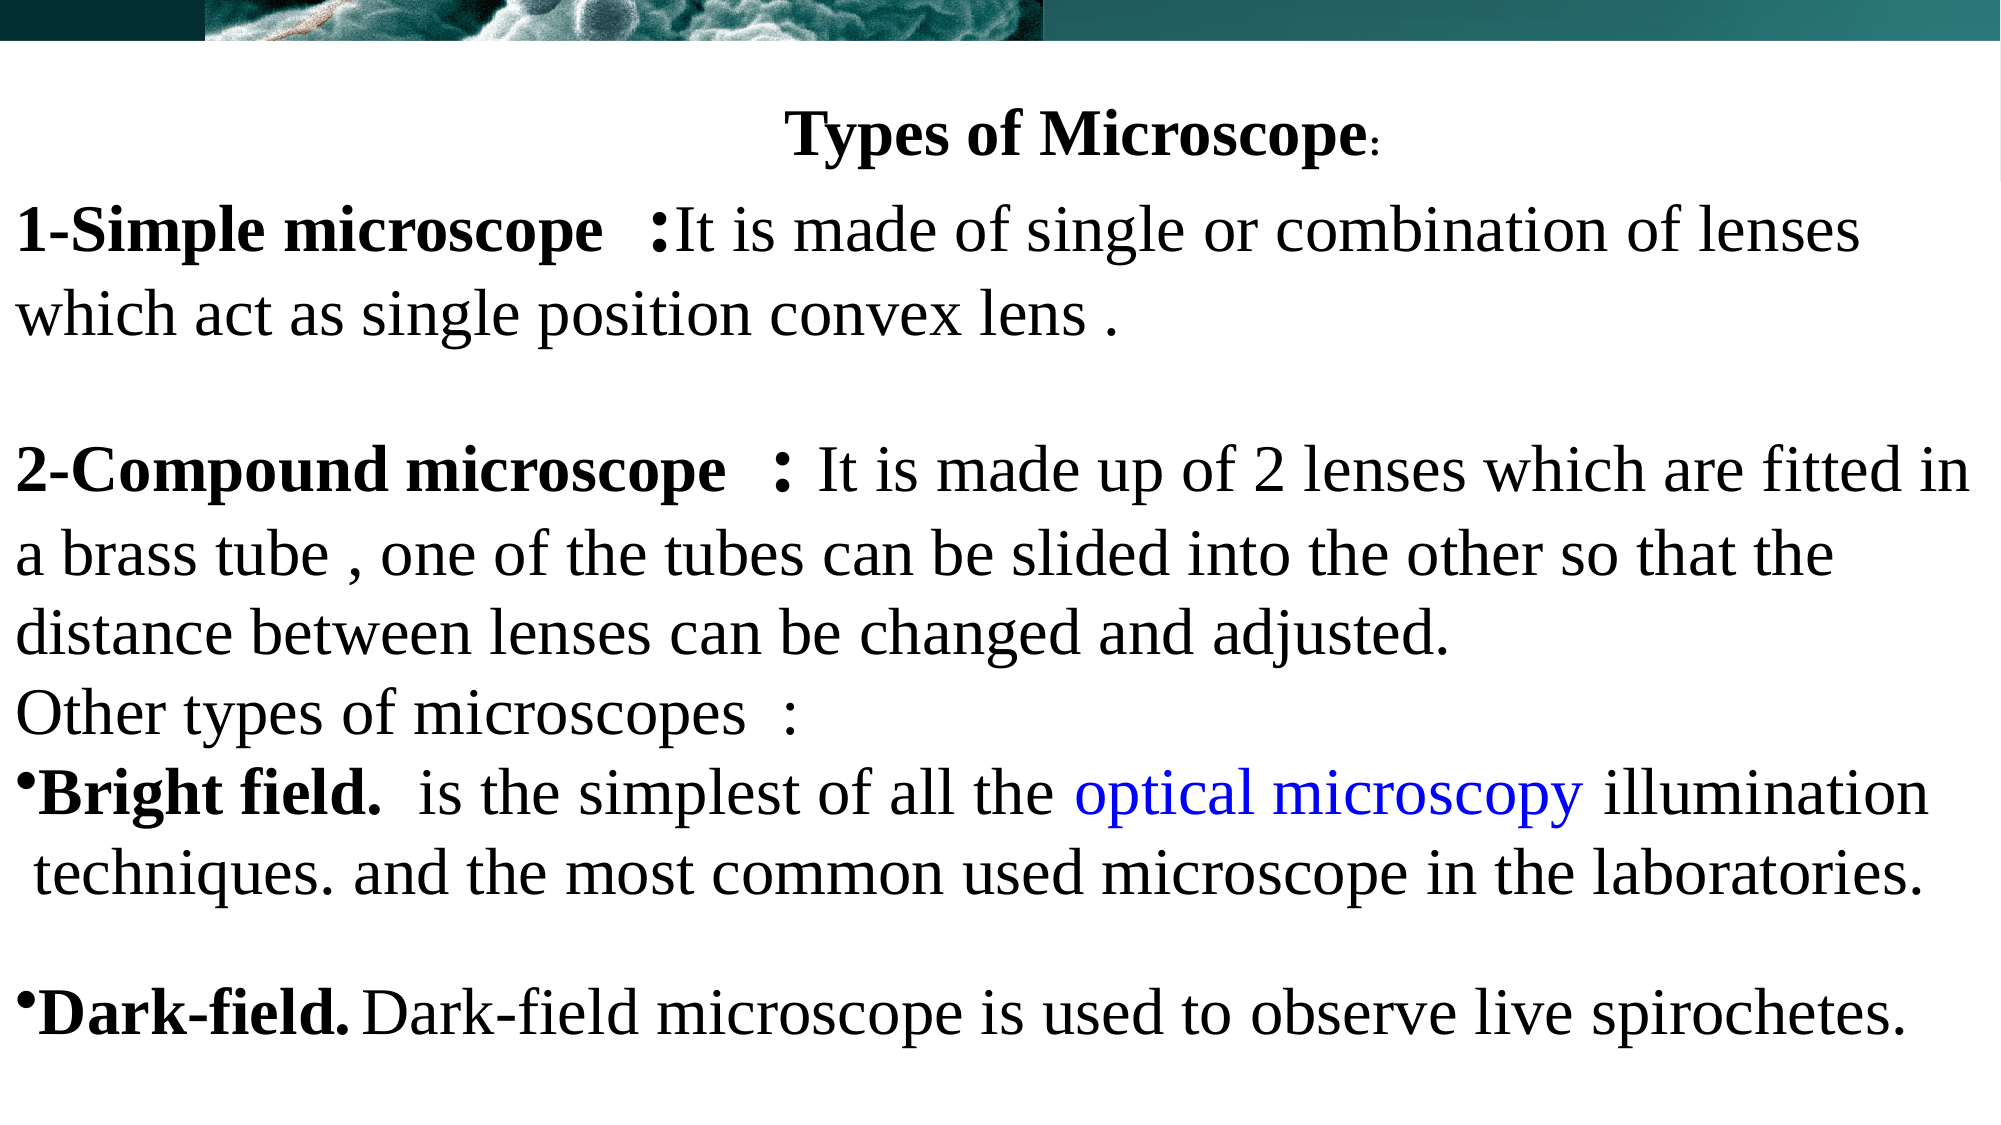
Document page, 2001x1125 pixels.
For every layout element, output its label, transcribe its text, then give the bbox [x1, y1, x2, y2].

text_box [0, 1, 2000, 40]
text_box Types of Microscope: 1-Simple microscope :It is made of single or combination of lenses which act as single position convex lens . 2-Compound microscope : It is made up of 2 lenses which are fitted in a brass tube , one of the tubes can be slided into the other so that the distance between lenses can be changed and adjusted. Other types of microscopes : Bright field. is the simplest of all the optical microscopy illumination techniques. and the most common used microscope in the laboratories. Dark-field. Dark-field microscope is used to observe live spirochetes. [0, 40, 2000, 1125]
picture [0, 0, 2001, 1125]
